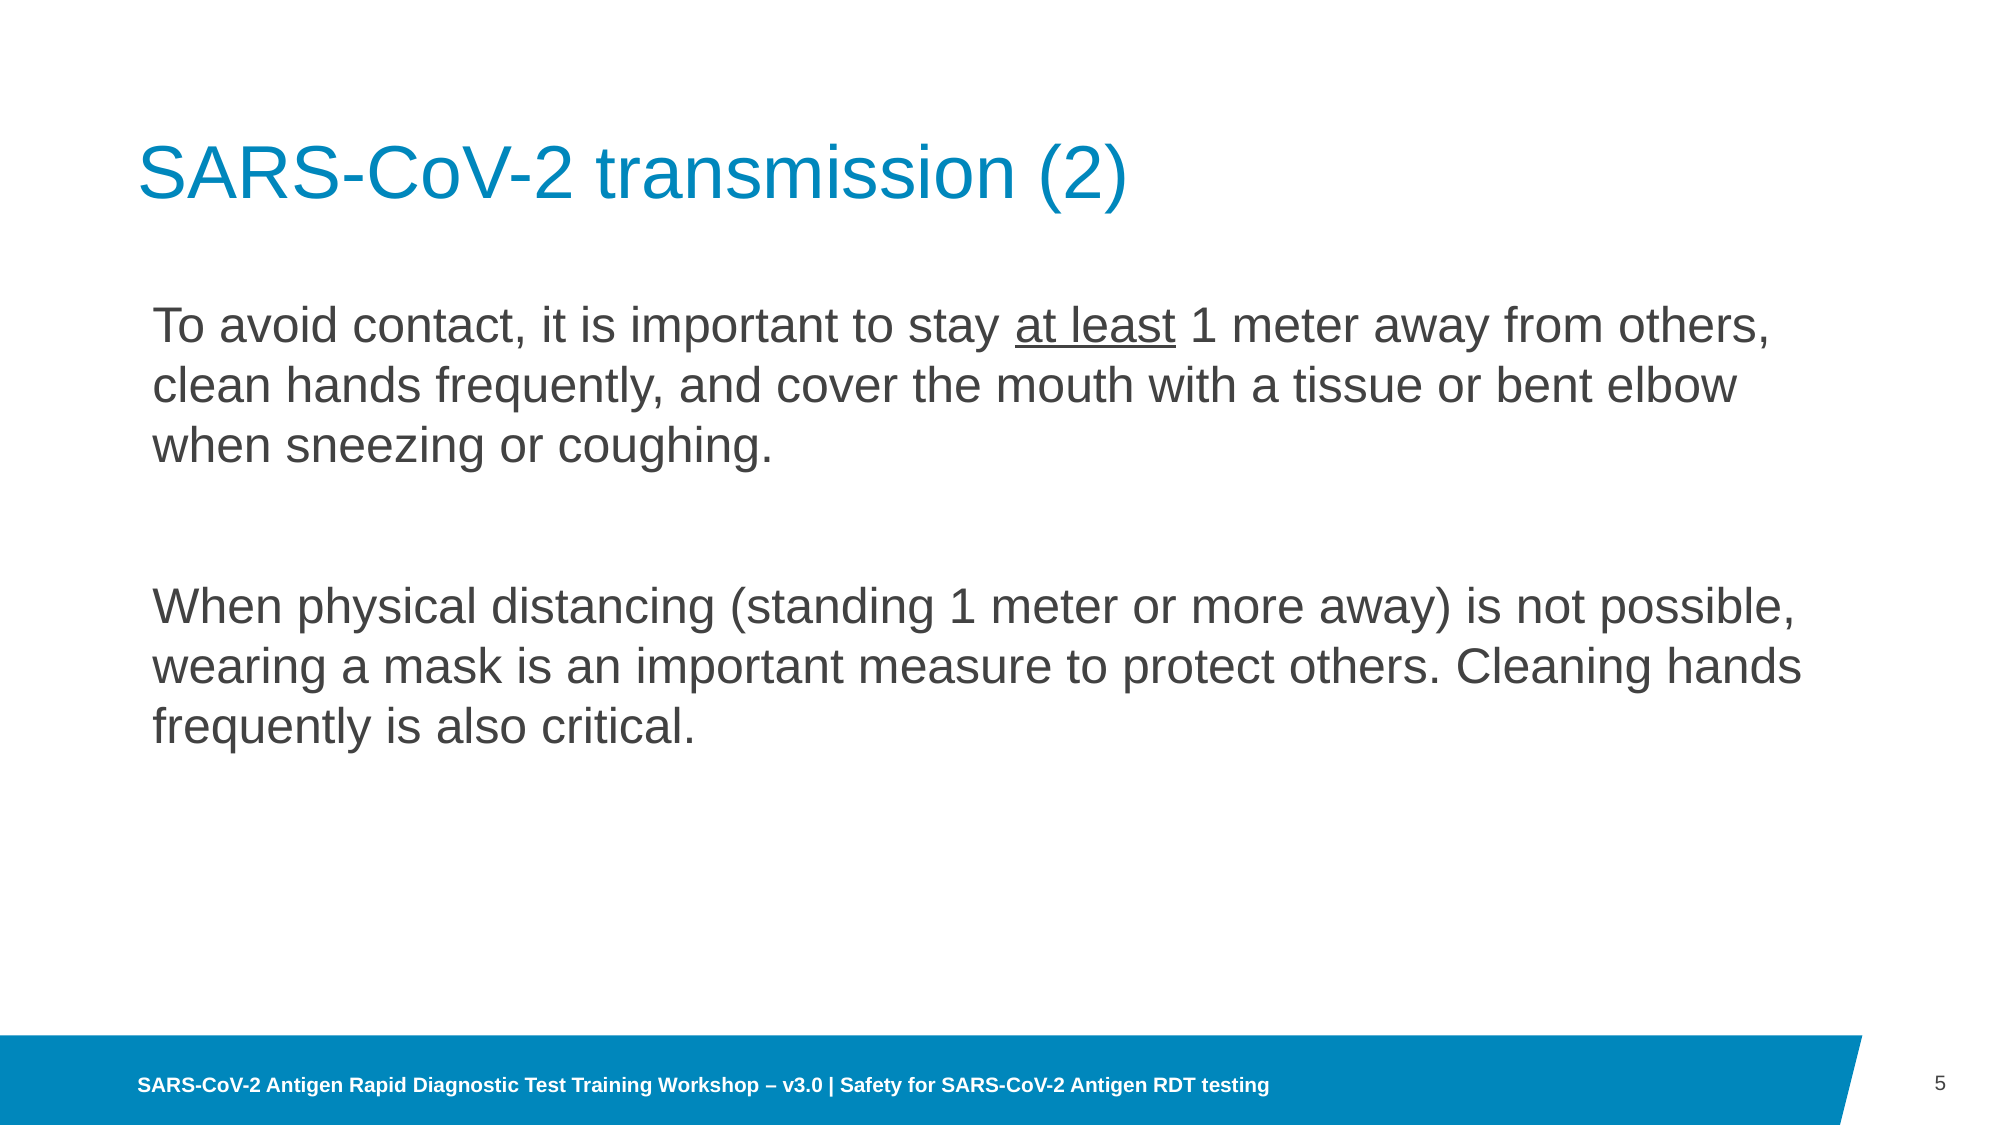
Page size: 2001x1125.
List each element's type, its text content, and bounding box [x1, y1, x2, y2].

list To avoid contact, it is important to stay at least 1 meter away from others, clean hands frequently, and cover the mouth with a tissue or bent elbow when sneezing or coughing. When physical distancing (standing 1 meter or more away) is not possible, wearing a mask is an important measure to protect others. Cleaning hands frequently is also critical. [137, 284, 1863, 1014]
footer SARS-CoV-2 Antigen Rapid Diagnostic Test Training Workshop – v3.0 | Safety for SARS-CoV-2 Antigen RDT testing [137, 1042, 1338, 1125]
slide_number 5 [1862, 1035, 1947, 1125]
title SARS-CoV-2 transmission (2) [137, 59, 1863, 215]
